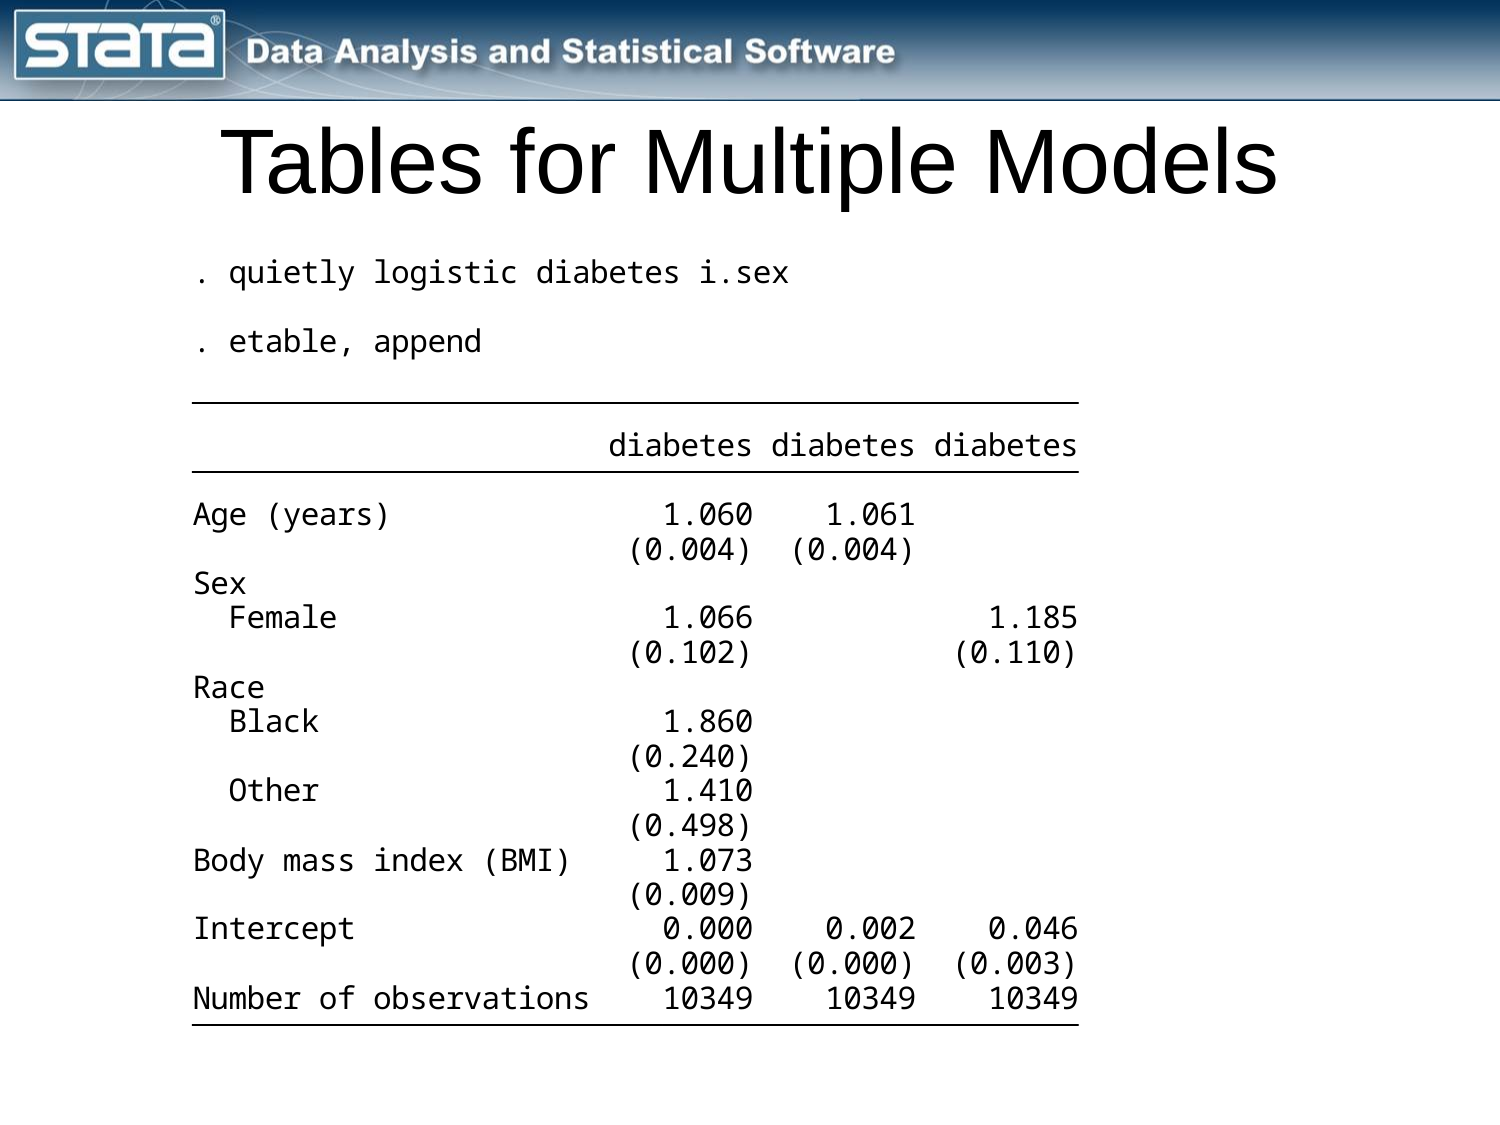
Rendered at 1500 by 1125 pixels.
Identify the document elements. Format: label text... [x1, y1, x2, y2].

picture [0, 0, 1500, 102]
title Tables for Multiple Models [0, 108, 1500, 213]
picture [187, 249, 1126, 1046]
